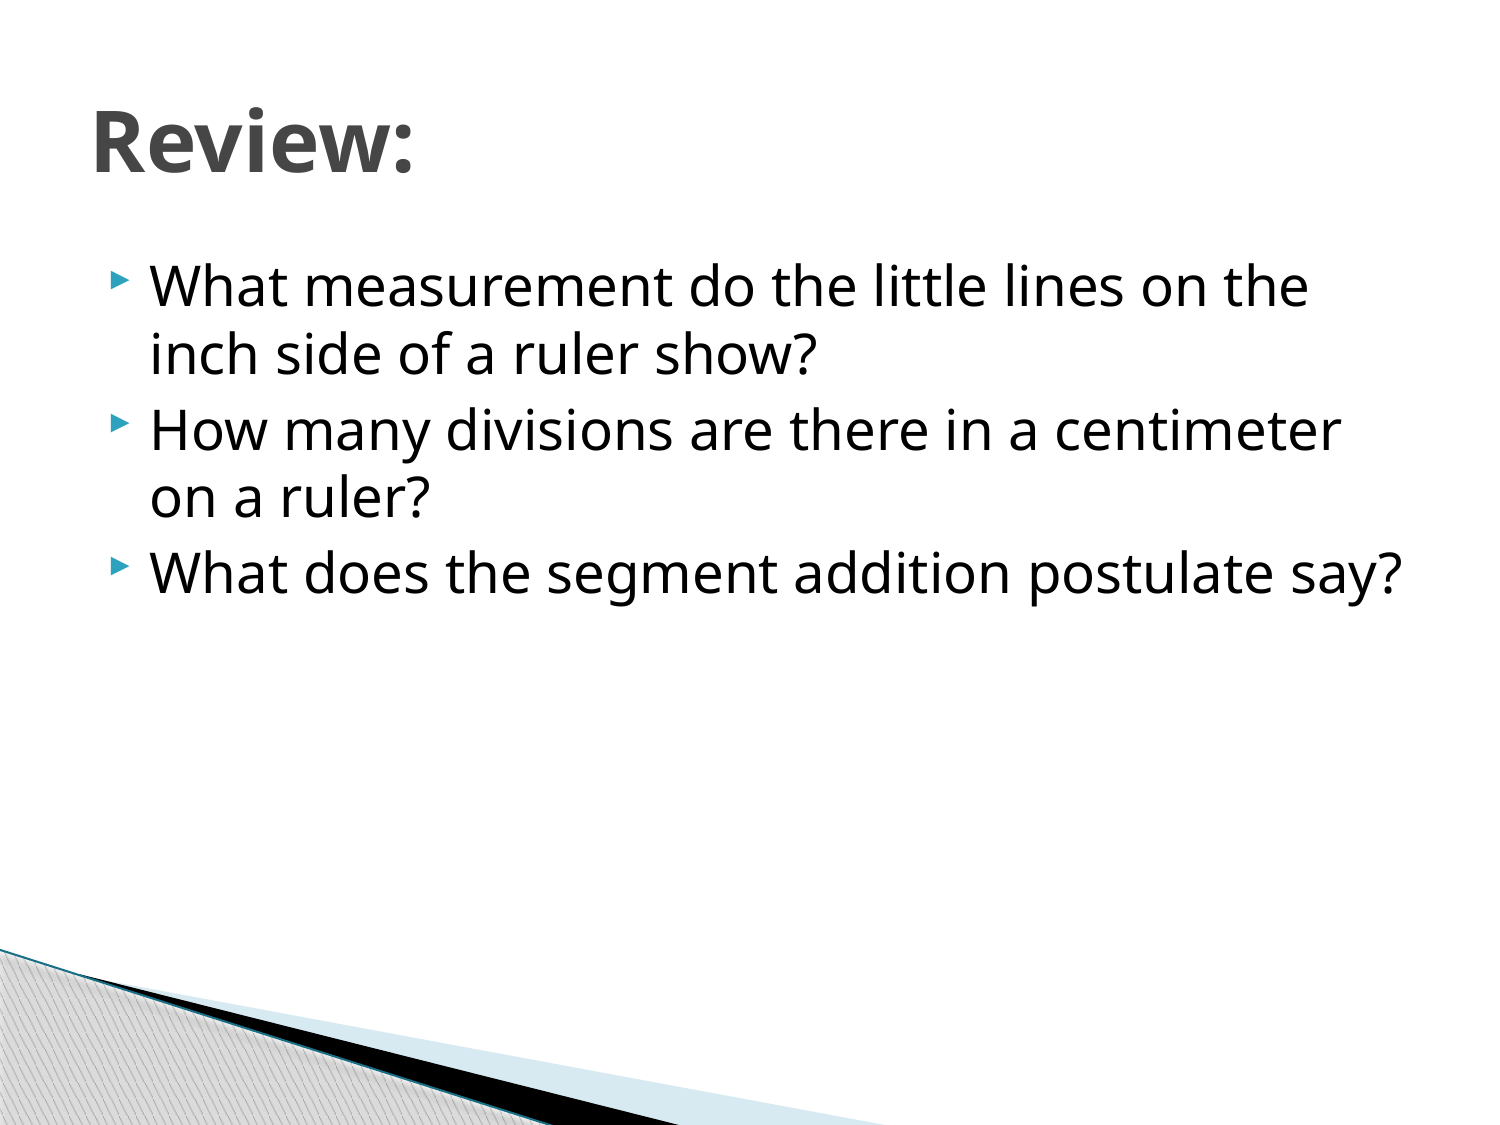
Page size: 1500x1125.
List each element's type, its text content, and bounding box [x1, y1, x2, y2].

title Review: [75, 45, 1425, 233]
list What measurement do the little lines on the inch side of a ruler show? How many divisions are there in a centimeter on a ruler? What does the segment addition postulate say? [75, 243, 1425, 986]
